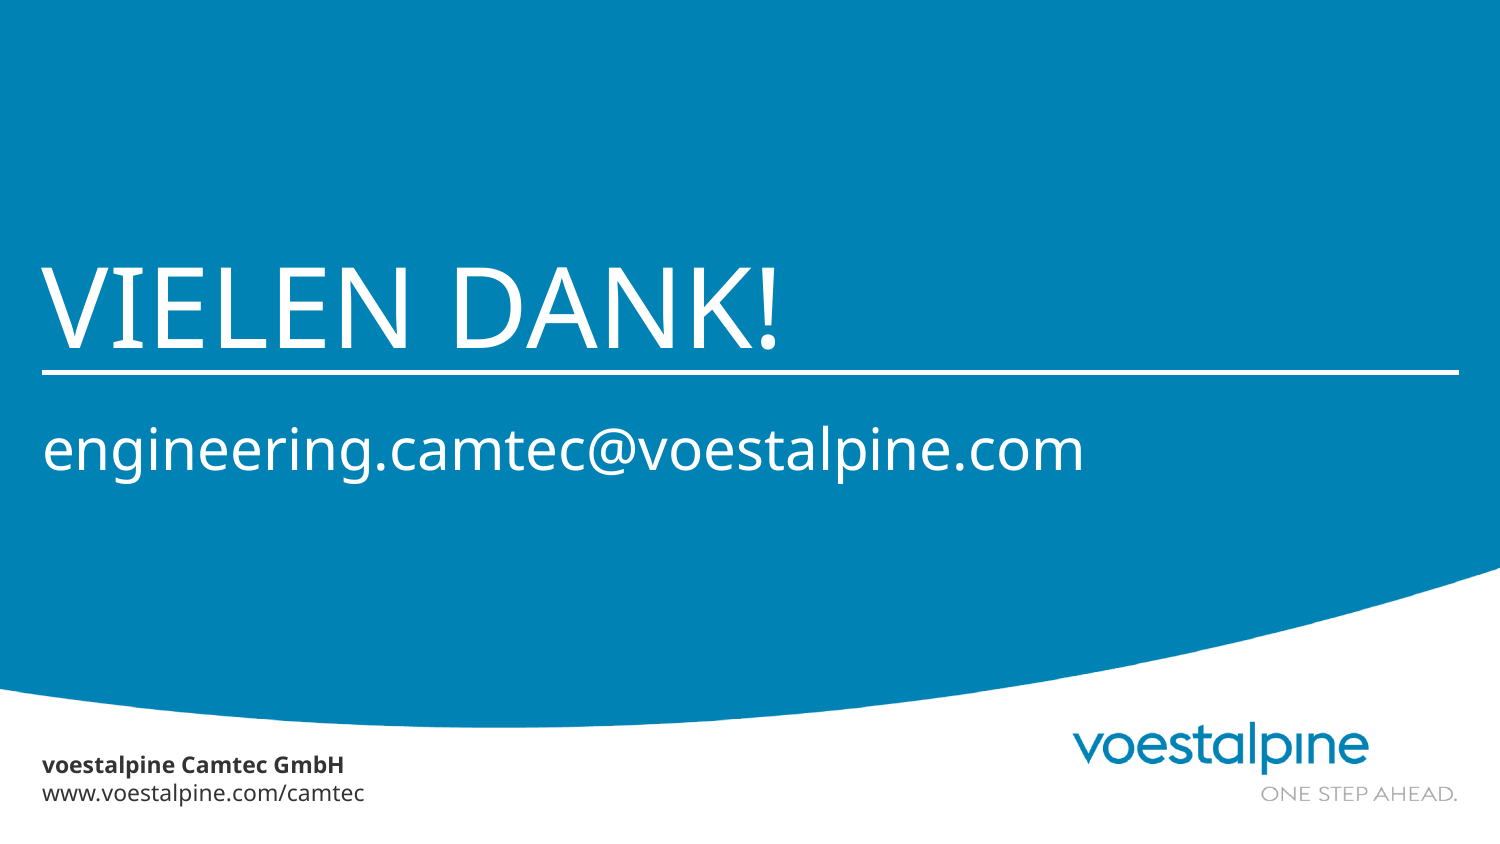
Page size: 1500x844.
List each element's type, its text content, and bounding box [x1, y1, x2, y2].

title VIELEN DANK! [41, 161, 1458, 379]
subtitle engineering.camtec@voestalpine.com [41, 401, 1459, 640]
picture [0, 569, 1500, 844]
